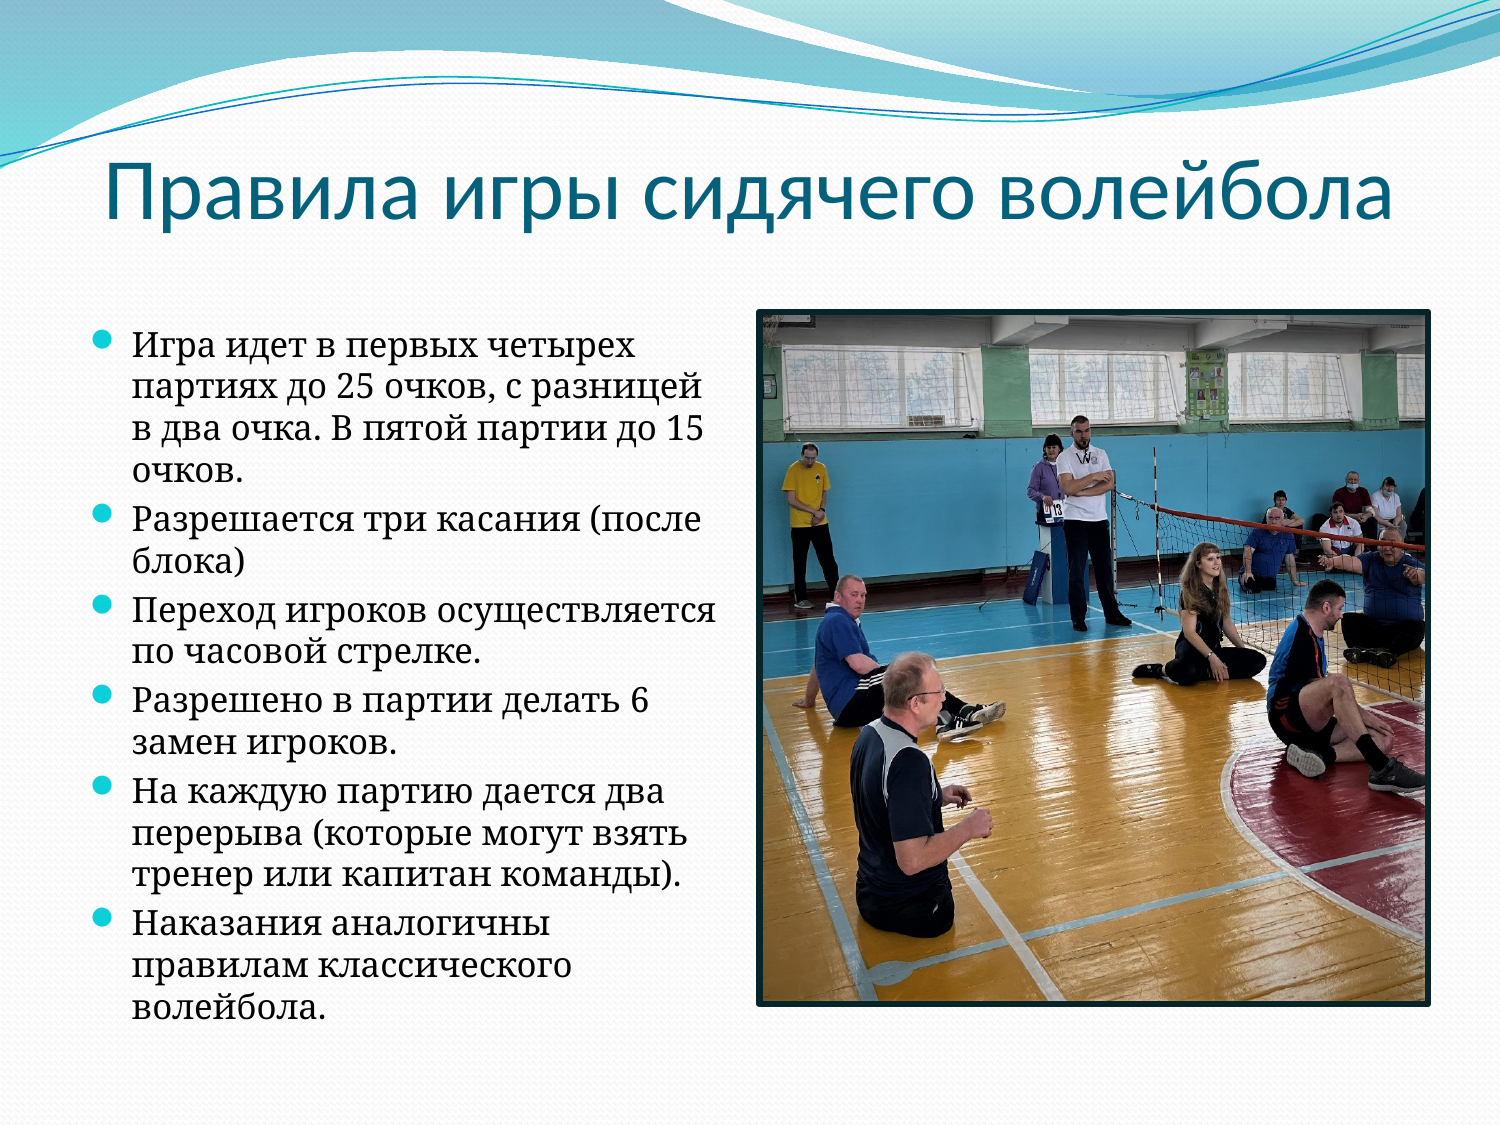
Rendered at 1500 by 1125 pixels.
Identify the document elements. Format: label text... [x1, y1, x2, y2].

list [762, 314, 1426, 1002]
title Правила игры сидячего волейбола [75, 50, 1425, 238]
list Игра идет в первых четырех партиях до 25 очков, с разницей в два очка. В пятой партии до 15 очков. Разрешается три касания (после блока) Переход игроков осуществляется по часовой стрелке. Разрешено в партии делать 6 замен игроков. На каждую партию дается два перерыва (которые могут взять тренер или капитан команды). Наказания аналогичны правилам классического волейбола. [75, 314, 738, 1043]
